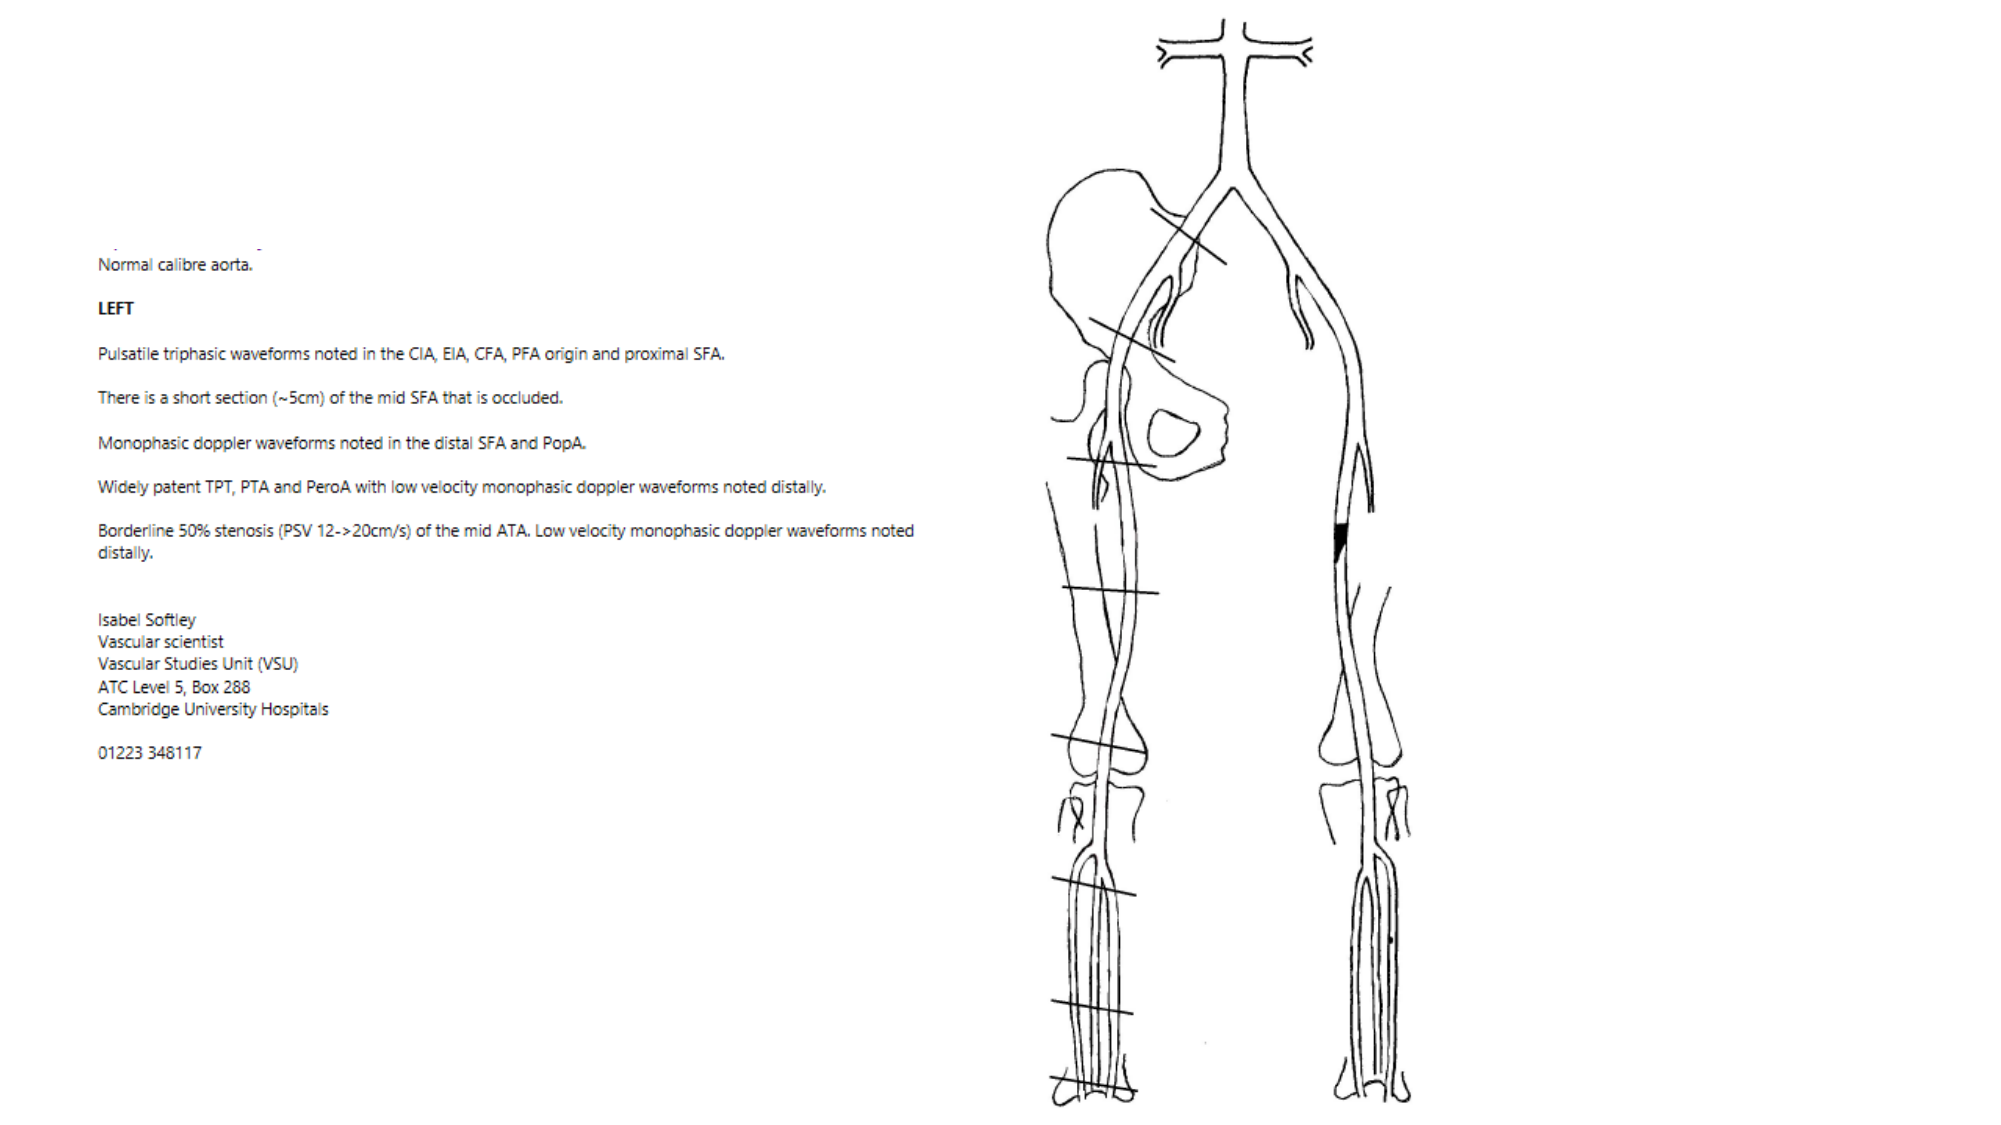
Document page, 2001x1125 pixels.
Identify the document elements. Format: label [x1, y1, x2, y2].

picture [87, 249, 923, 778]
picture [1033, 6, 1420, 1125]
